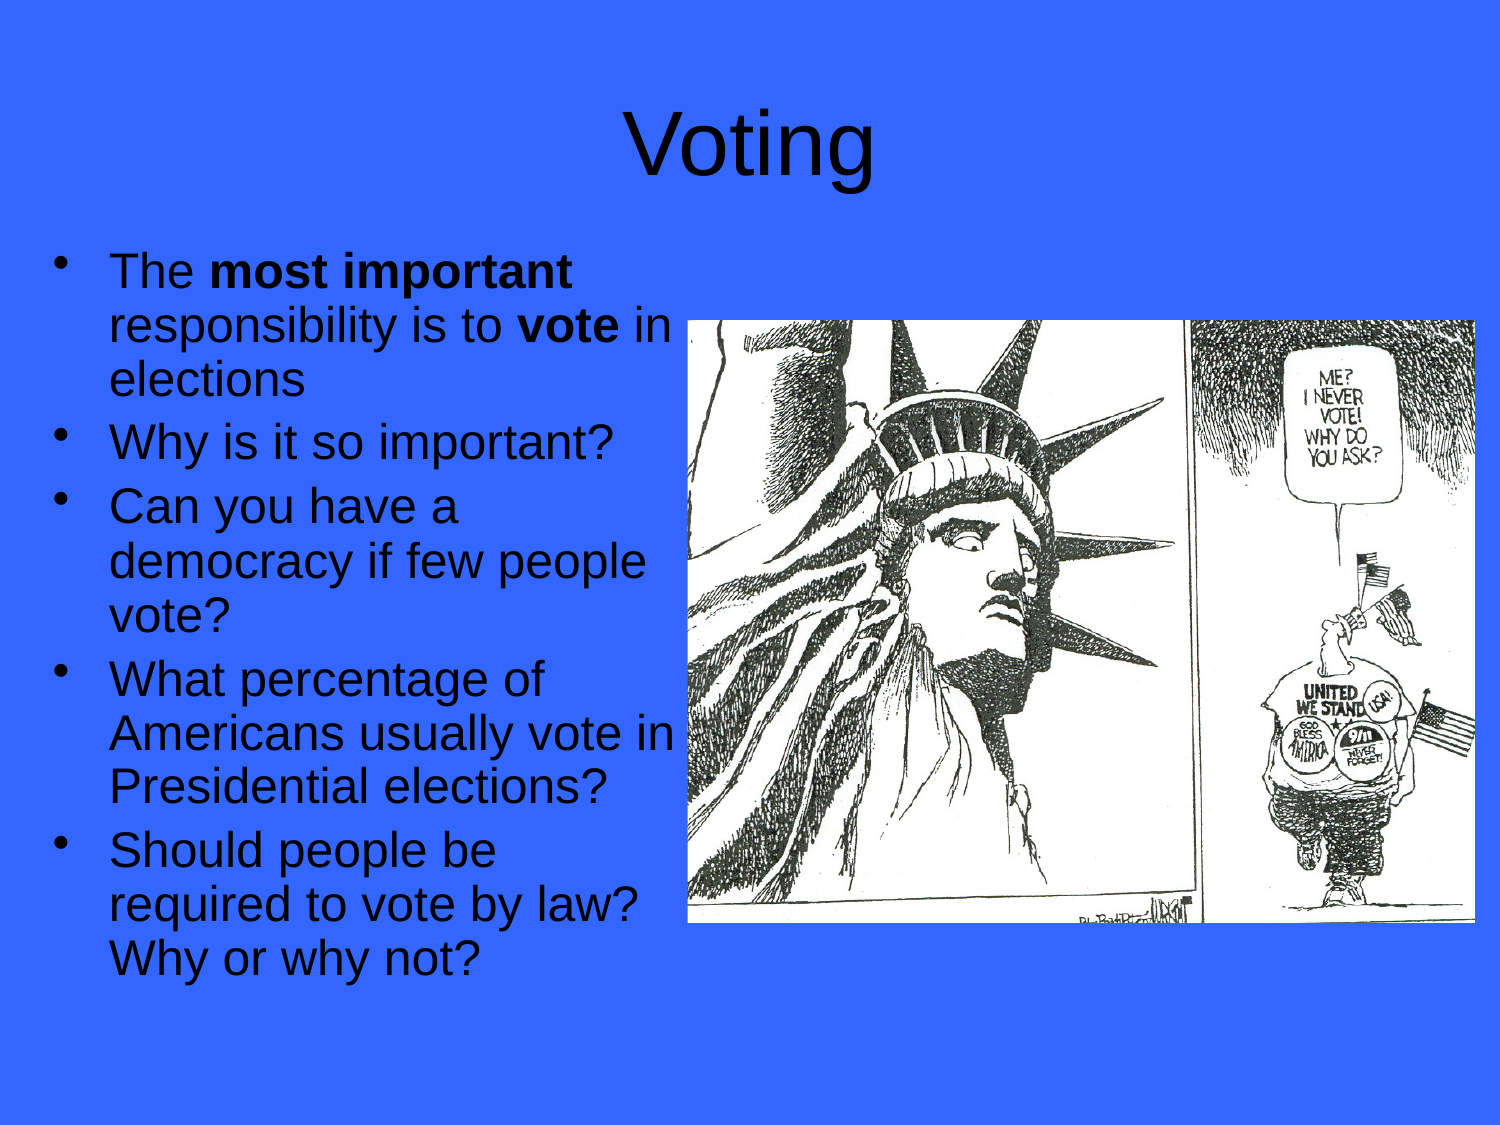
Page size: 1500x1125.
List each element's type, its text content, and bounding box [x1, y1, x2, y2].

title Voting [75, 45, 1425, 233]
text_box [687, 320, 1476, 923]
list The most important responsibility is to vote in elections Why is it so important? Can you have a democracy if few people vote? What percentage of Americans usually vote in Presidential elections? Should people be required to vote by law? Why or why not? [37, 237, 700, 1100]
